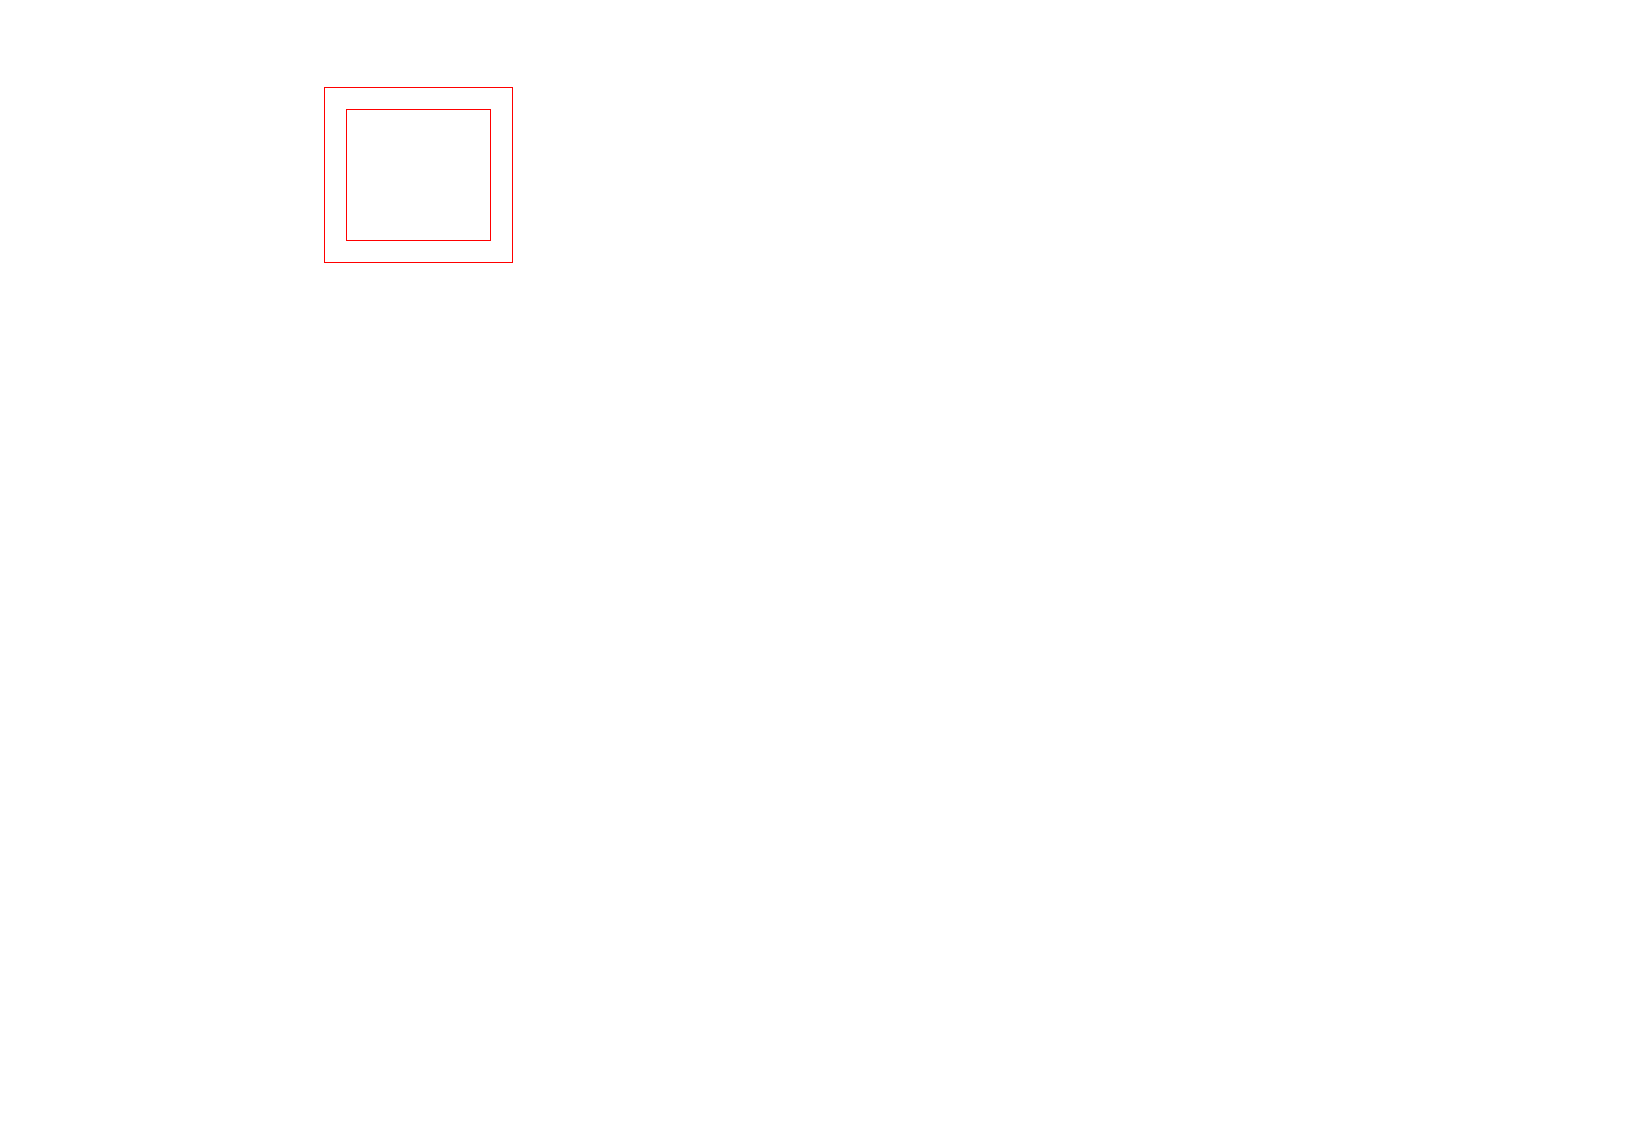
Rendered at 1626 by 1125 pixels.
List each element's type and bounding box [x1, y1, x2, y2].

text_box [324, 87, 513, 263]
